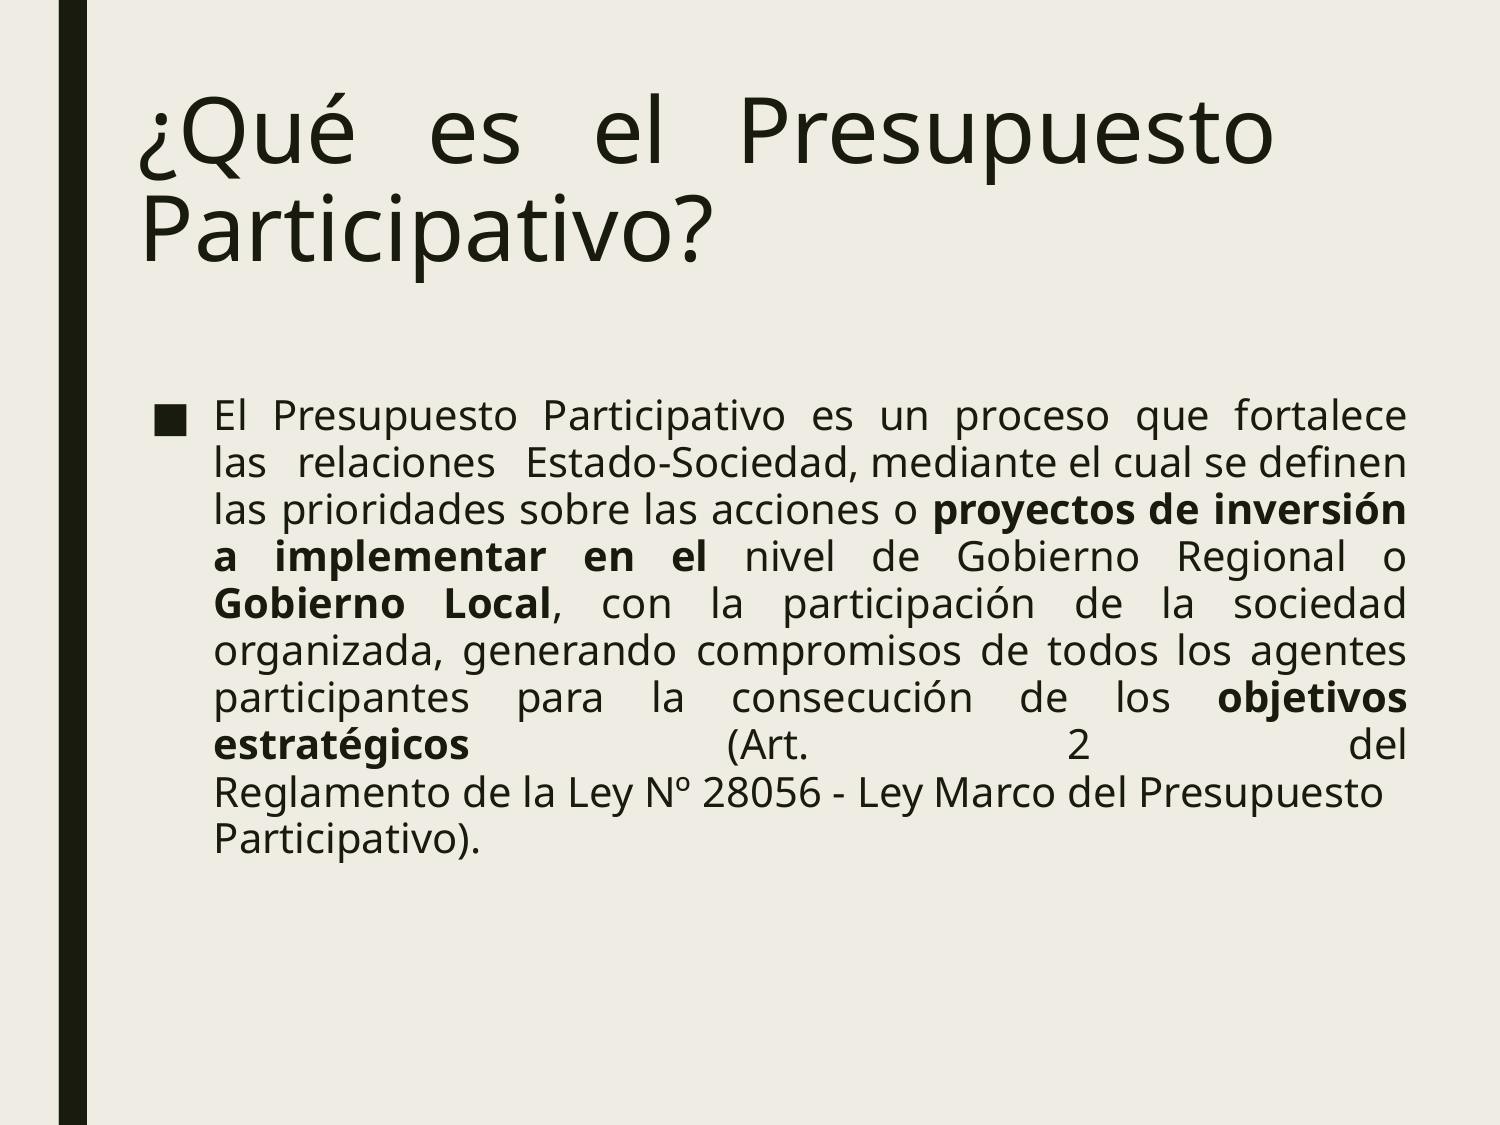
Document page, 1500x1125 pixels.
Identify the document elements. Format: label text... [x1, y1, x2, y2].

list El Presupuesto Participativo es un proceso que fortalece las relaciones Estado‐Sociedad, mediante el cual se definen las prioridades sobre las acciones o proyectos de inversión a implementar en el nivel de Gobierno Regional o Gobierno Local, con la participación de la sociedad organizada, generando compromisos de todos los agentes participantes para la consecución de los objetivos estratégicos (Art. 2 del Reglamento de la Ley Nº 28056 ‐ Ley Marco del Presupuesto Participativo). [135, 385, 1424, 894]
title ¿Qué es el Presupuesto Participativo? [123, 78, 1294, 315]
